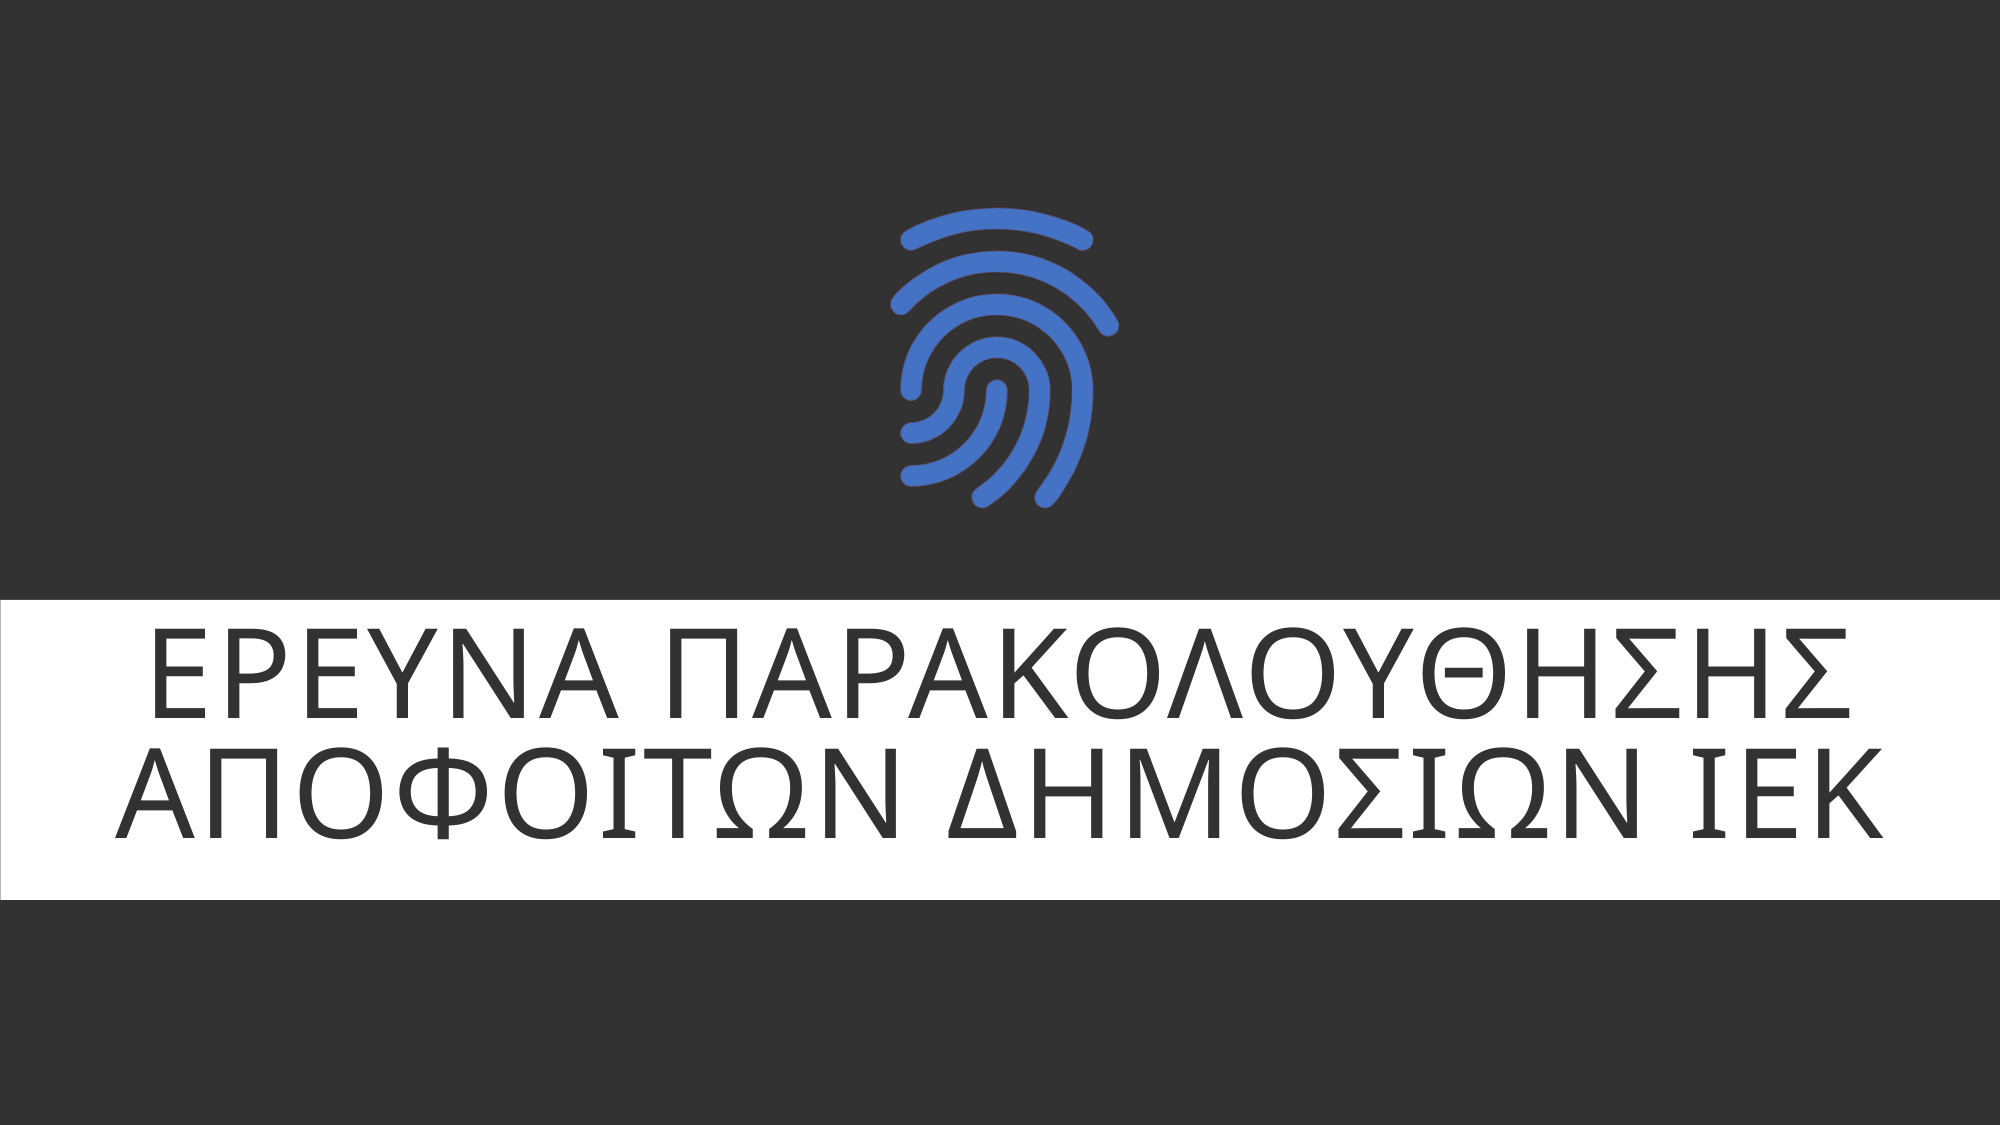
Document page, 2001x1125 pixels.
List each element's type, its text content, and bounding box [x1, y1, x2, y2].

text_box [0, 0, 2000, 599]
title Ερευνα παρακολουθησησ αποφοιτων δημοσιων ιεκ [60, 600, 1942, 886]
text_box [0, 599, 2000, 901]
picture [793, 152, 1205, 565]
text_box [0, 901, 2000, 1125]
